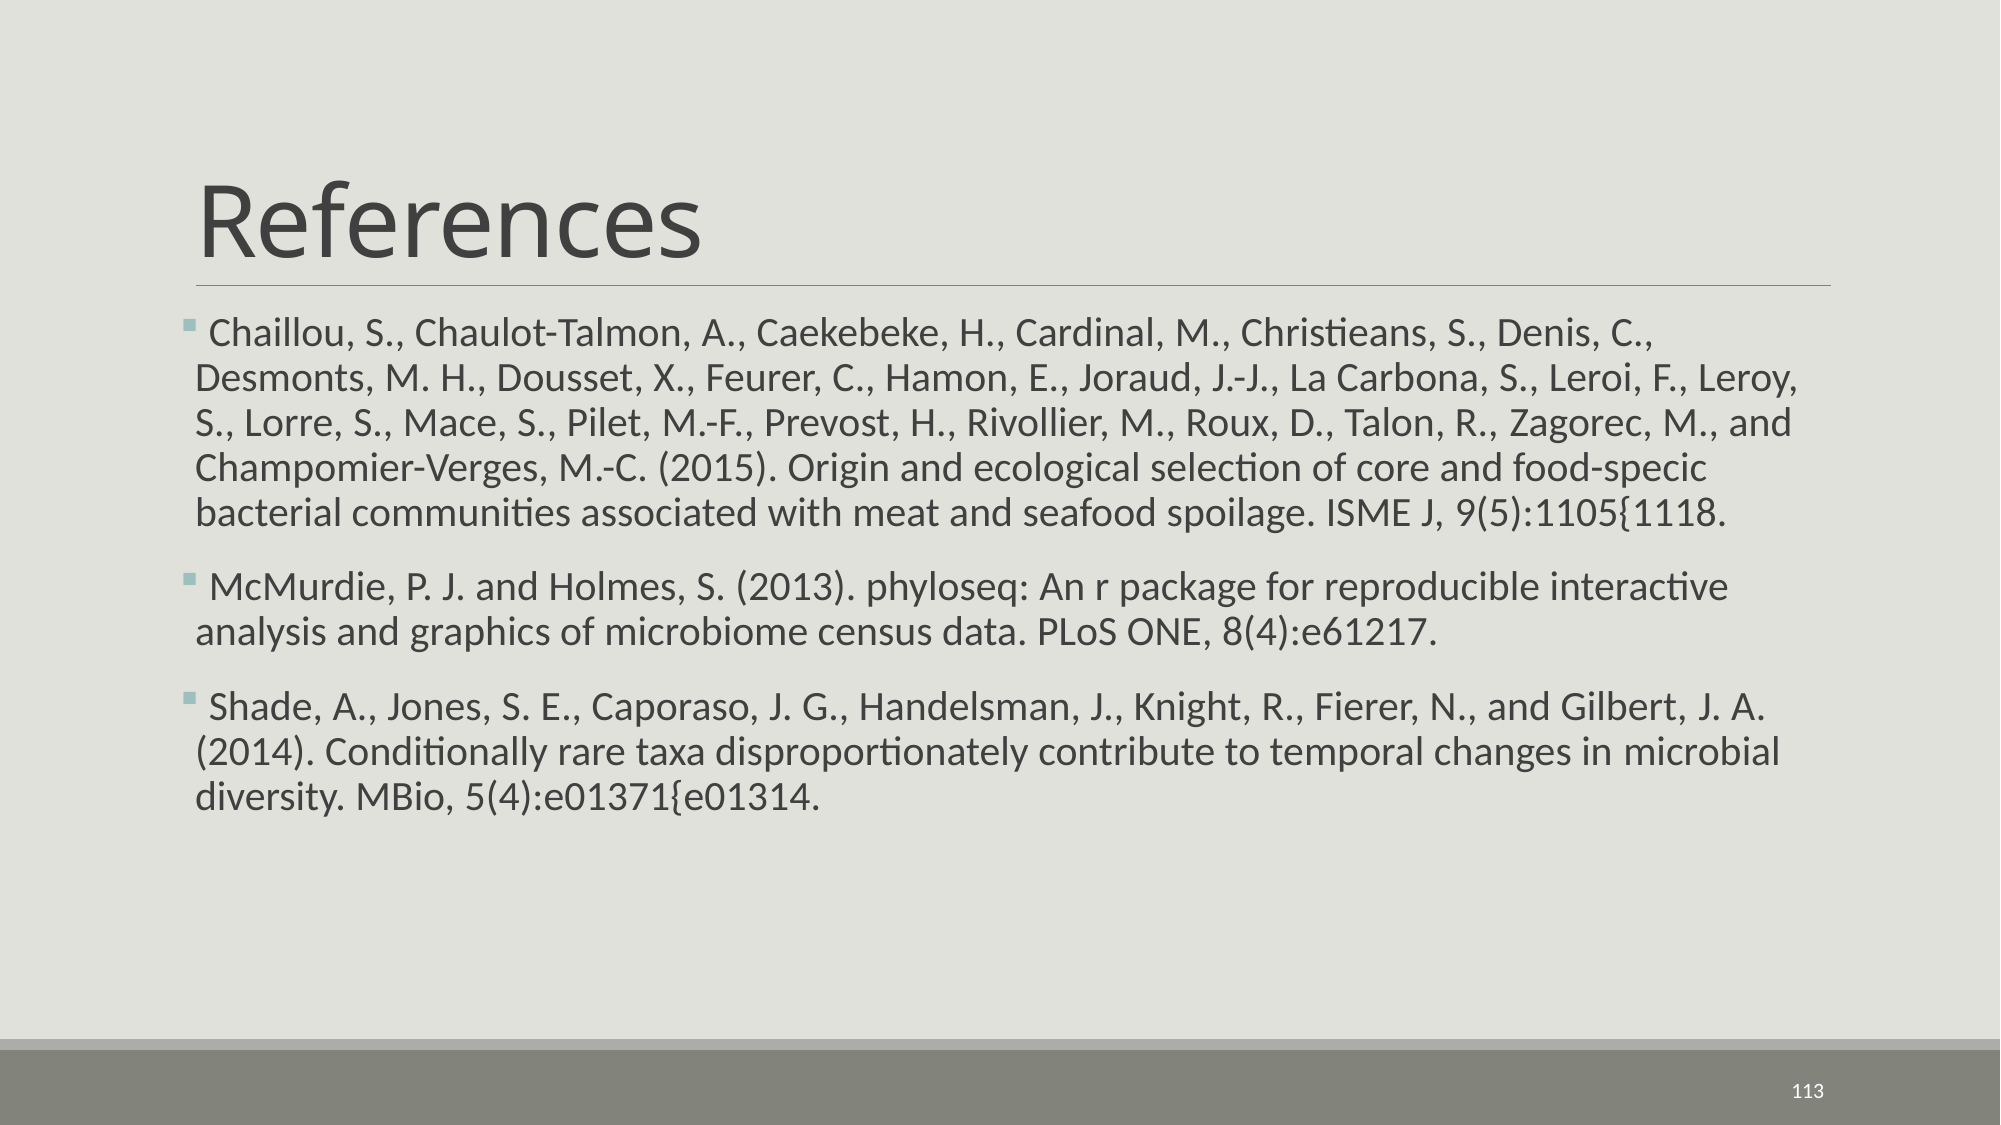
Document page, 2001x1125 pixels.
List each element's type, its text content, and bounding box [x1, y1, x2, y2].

list Chaillou, S., Chaulot-Talmon, A., Caekebeke, H., Cardinal, M., Christieans, S., Denis, C., Desmonts, M. H., Dousset, X., Feurer, C., Hamon, E., Joraud, J.-J., La Carbona, S., Leroi, F., Leroy, S., Lorre, S., Mace, S., Pilet, M.-F., Prevost, H., Rivollier, M., Roux, D., Talon, R., Zagorec, M., and Champomier-Verges, M.-C. (2015). Origin and ecological selection of core and food-specic bacterial communities associated with meat and seafood spoilage. ISME J, 9(5):1105{1118. McMurdie, P. J. and Holmes, S. (2013). phyloseq: An r package for reproducible interactive analysis and graphics of microbiome census data. PLoS ONE, 8(4):e61217. Shade, A., Jones, S. E., Caporaso, J. G., Handelsman, J., Knight, R., Fierer, N., and Gilbert, J. A. (2014). Conditionally rare taxa disproportionately contribute to temporal changes in microbial diversity. MBio, 5(4):e01371{e01314. [180, 302, 1830, 963]
slide_number 113 [1624, 1059, 1840, 1120]
title References [180, 47, 1830, 285]
